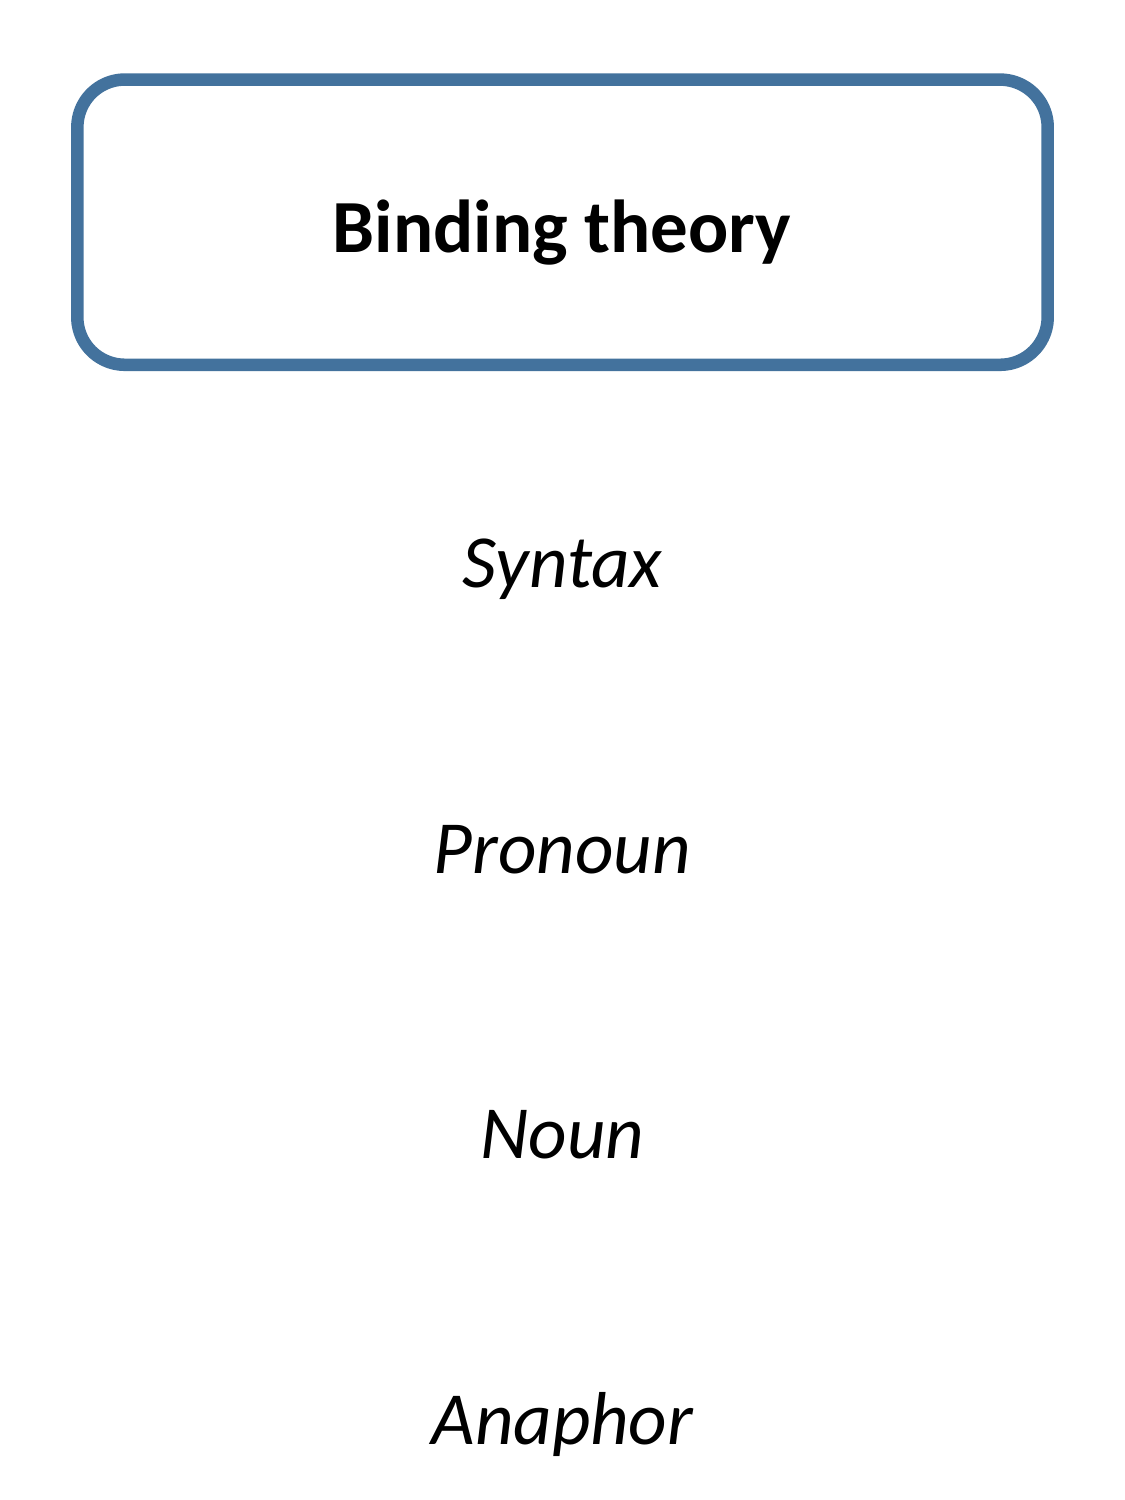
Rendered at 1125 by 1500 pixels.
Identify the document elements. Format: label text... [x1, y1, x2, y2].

list Syntax Pronoun Noun Anaphor [77, 399, 1048, 1352]
text_box Binding theory [76, 78, 1049, 366]
